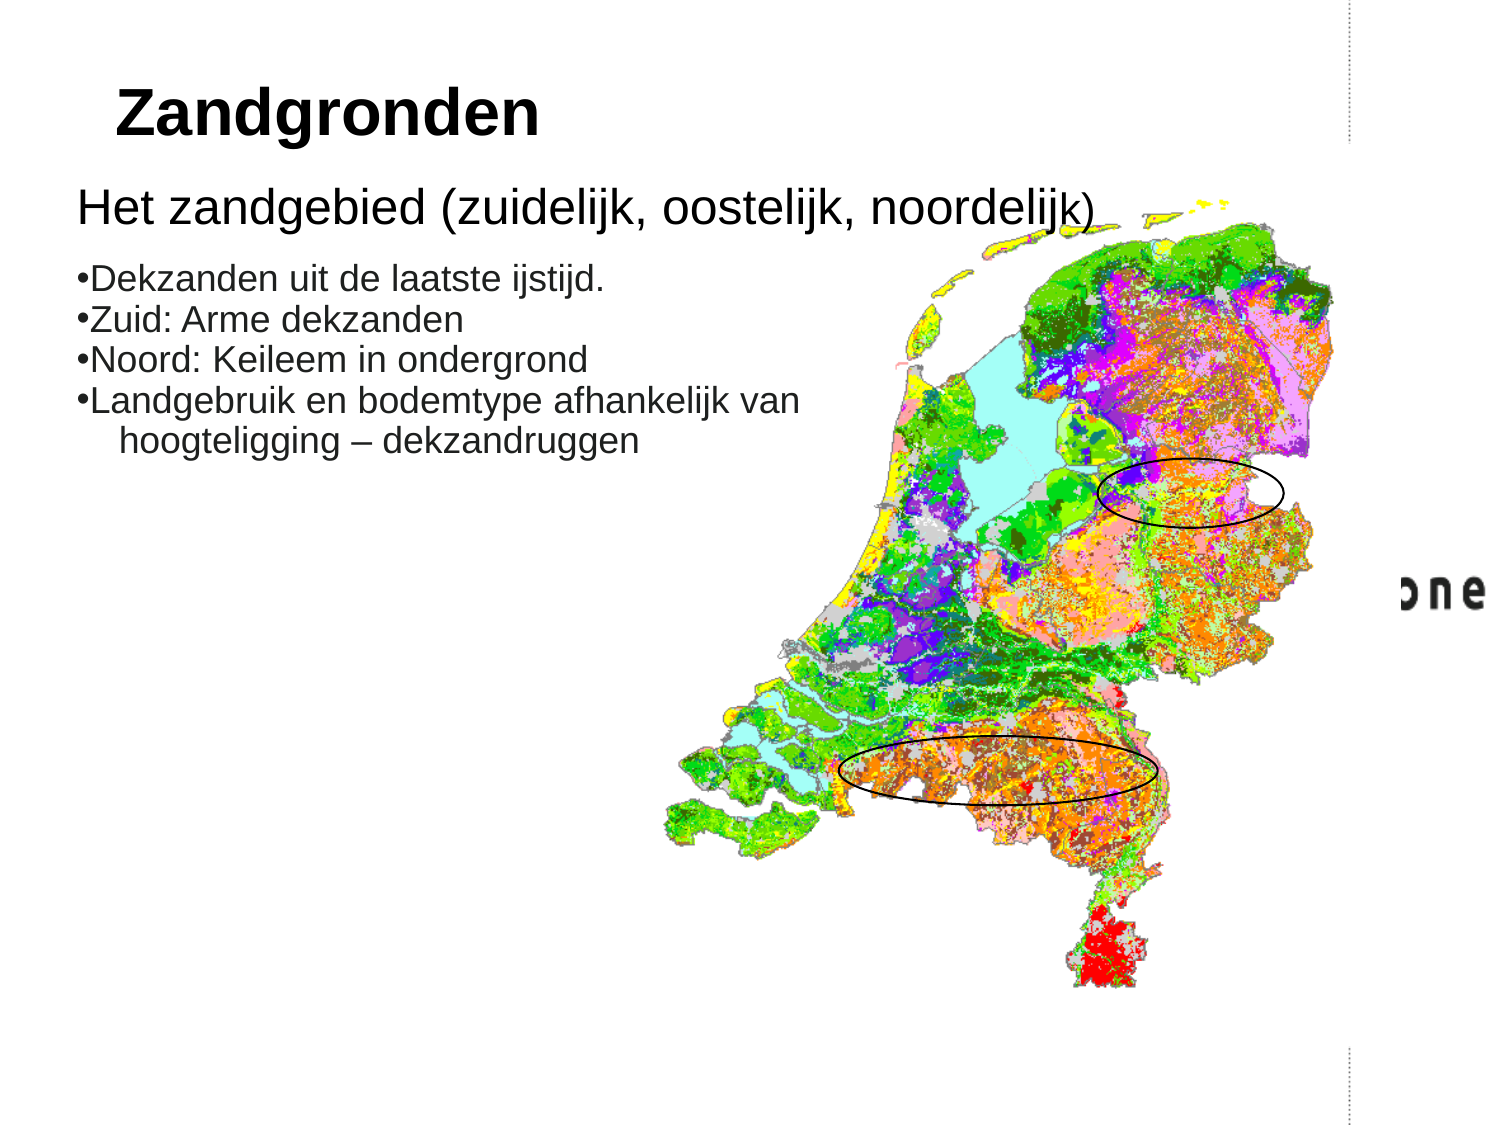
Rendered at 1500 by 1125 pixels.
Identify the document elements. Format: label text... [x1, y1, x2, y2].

picture [596, 0, 1500, 1125]
text_box Zandgronden [115, 78, 599, 202]
title Het zandgebied (zuidelijk, oostelijk, noordelijk) [76, 181, 596, 259]
list Dekzanden uit de laatste ijstijd. Zuid: Arme dekzanden Noord: Keileem in ondergrond Landgebruik en bodemtype afhankelijk van hoogteligging – dekzandruggen [76, 259, 596, 880]
